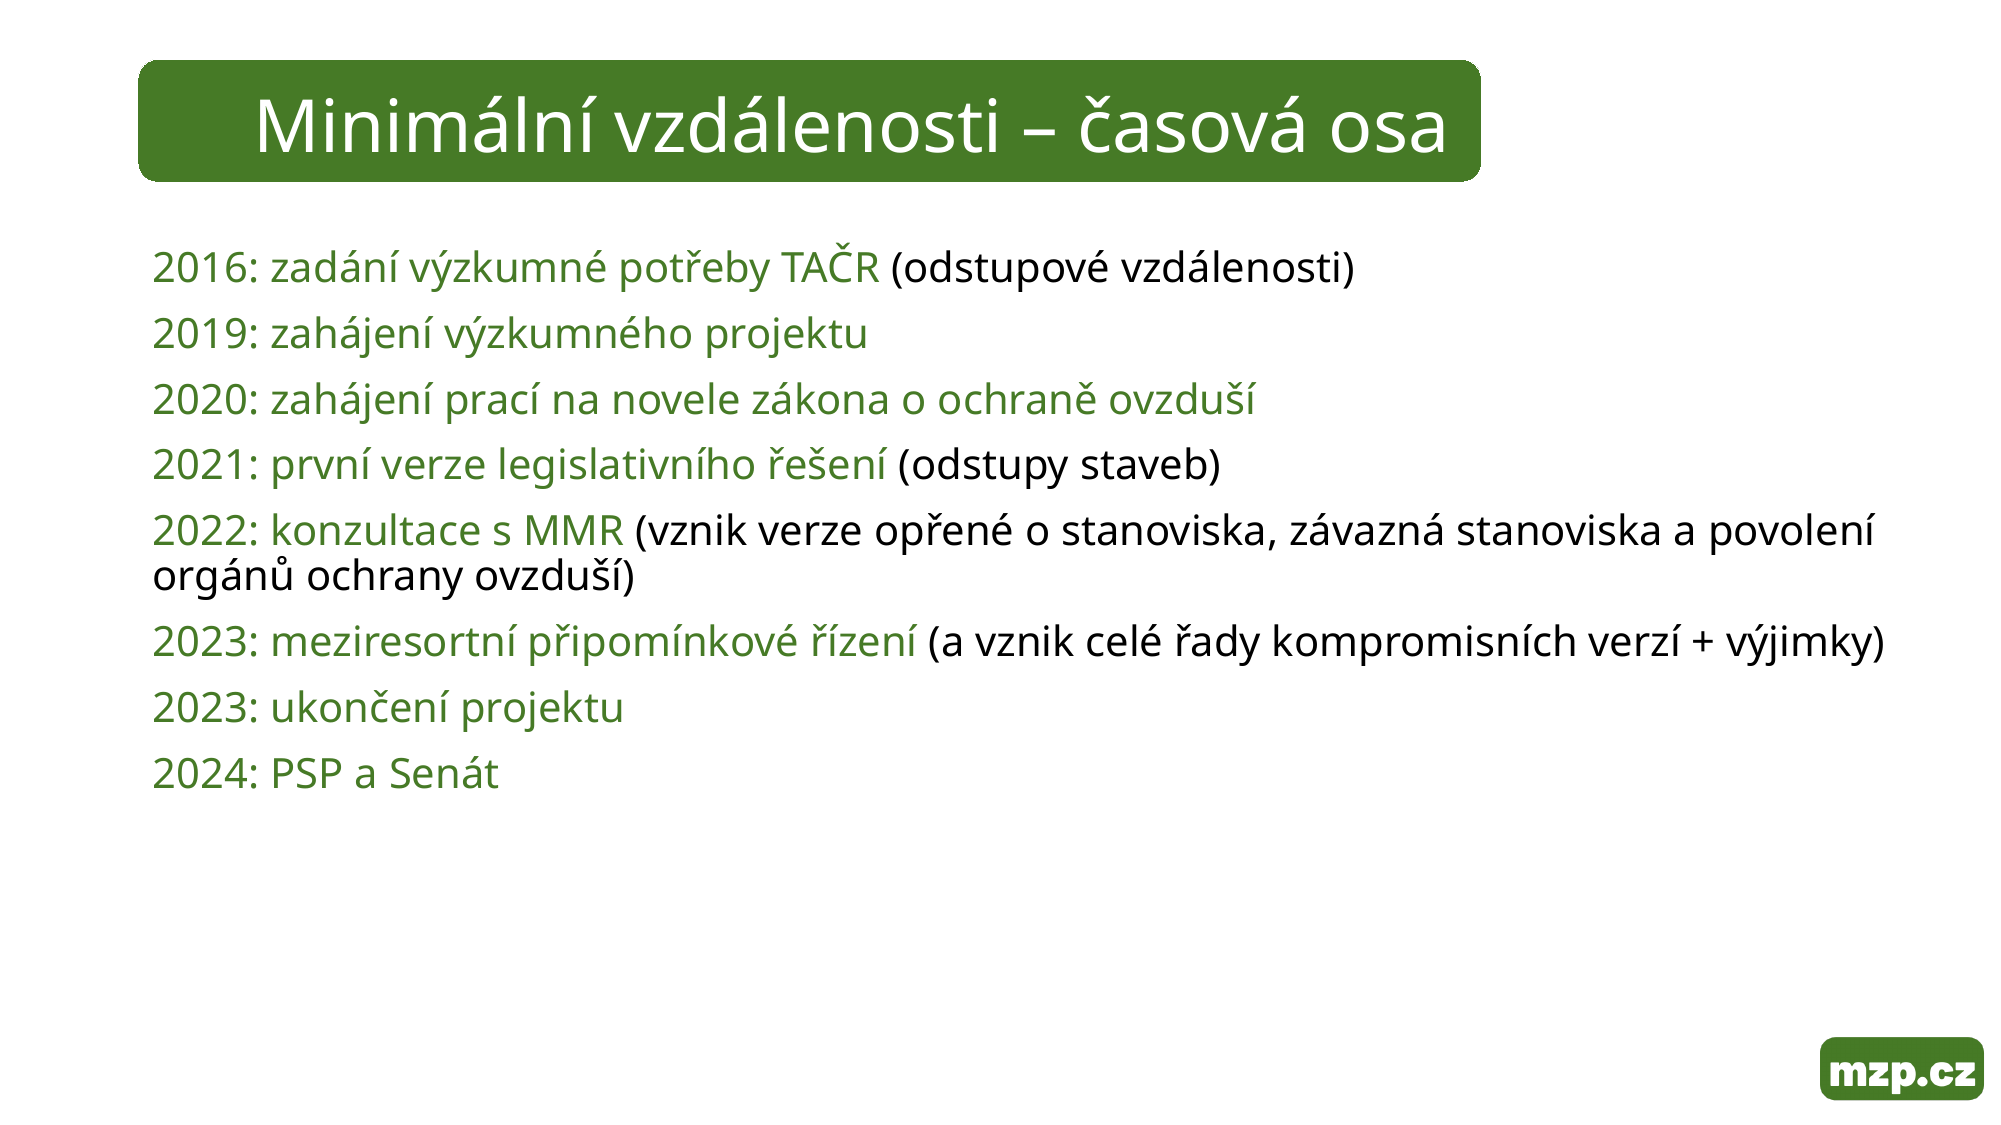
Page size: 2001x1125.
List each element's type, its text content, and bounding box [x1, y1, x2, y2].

picture [1789, 959, 2000, 1125]
text_box Minimální vzdálenosti – časová osa [137, 59, 1482, 183]
list 2016: zadání výzkumné potřeby TAČR (odstupové vzdálenosti) 2019: zahájení výzkumného projektu 2020: zahájení prací na novele zákona o ochraně ovzduší 2021: první verze legislativního řešení (odstupy staveb) 2022: konzultace s MMR (vznik verze opřené o stanoviska, závazná stanoviska a povolení orgánů ochrany ovzduší) 2023: meziresortní připomínkové řízení (a vznik celé řady kompromisních verzí + výjimky) 2023: ukončení projektu 2024: PSP a Senát [137, 238, 1924, 1066]
